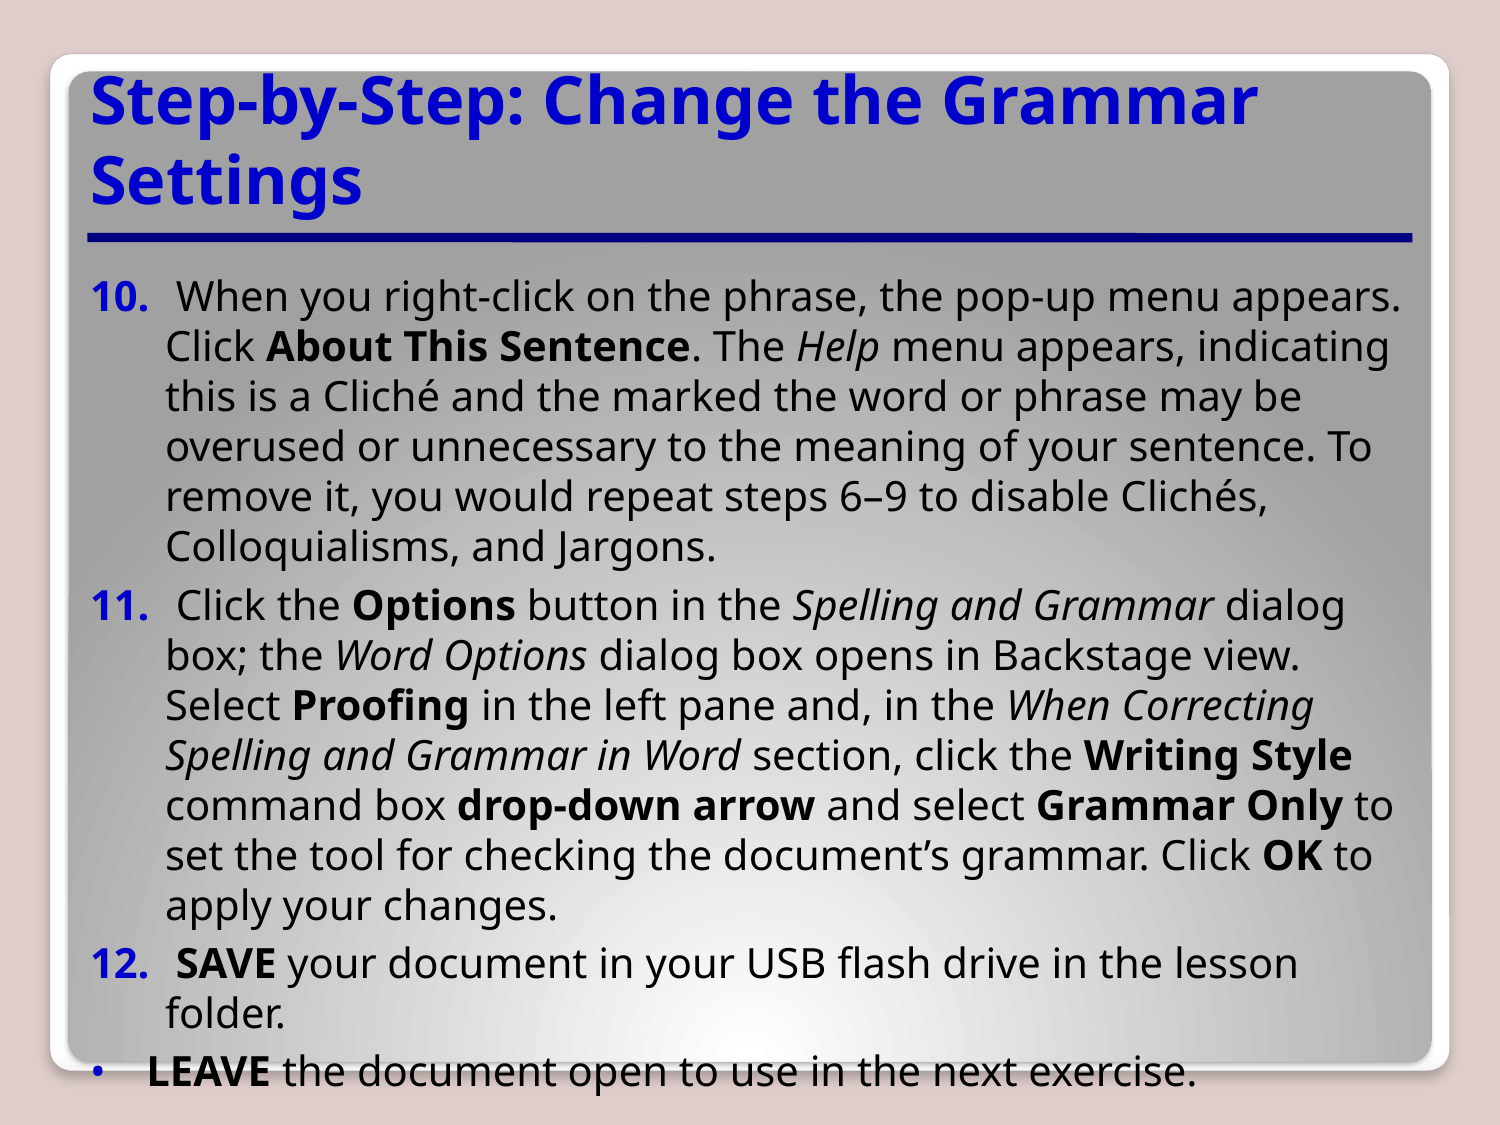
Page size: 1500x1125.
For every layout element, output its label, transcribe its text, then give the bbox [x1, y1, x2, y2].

title Step-by-Step: Change the Grammar Settings [74, 74, 1426, 226]
list When you right-click on the phrase, the pop-up menu appears. Click About This Sentence. The Help menu appears, indicating this is a Cliché and the marked the word or phrase may be overused or unnecessary to the meaning of your sentence. To remove it, you would repeat steps 6–9 to disable Clichés, Colloquialisms, and Jargons. Click the Options button in the Spelling and Grammar dialog box; the Word Options dialog box opens in Backstage view. Select Proofing in the left pane and, in the When Correcting Spelling and Grammar in Word section, click the Writing Style command box drop-down arrow and select Grammar Only to set the tool for checking the document’s grammar. Click OK to apply your changes. SAVE your document in your USB flash drive in the lesson folder. LEAVE the document open to use in the next exercise. [74, 262, 1426, 1063]
